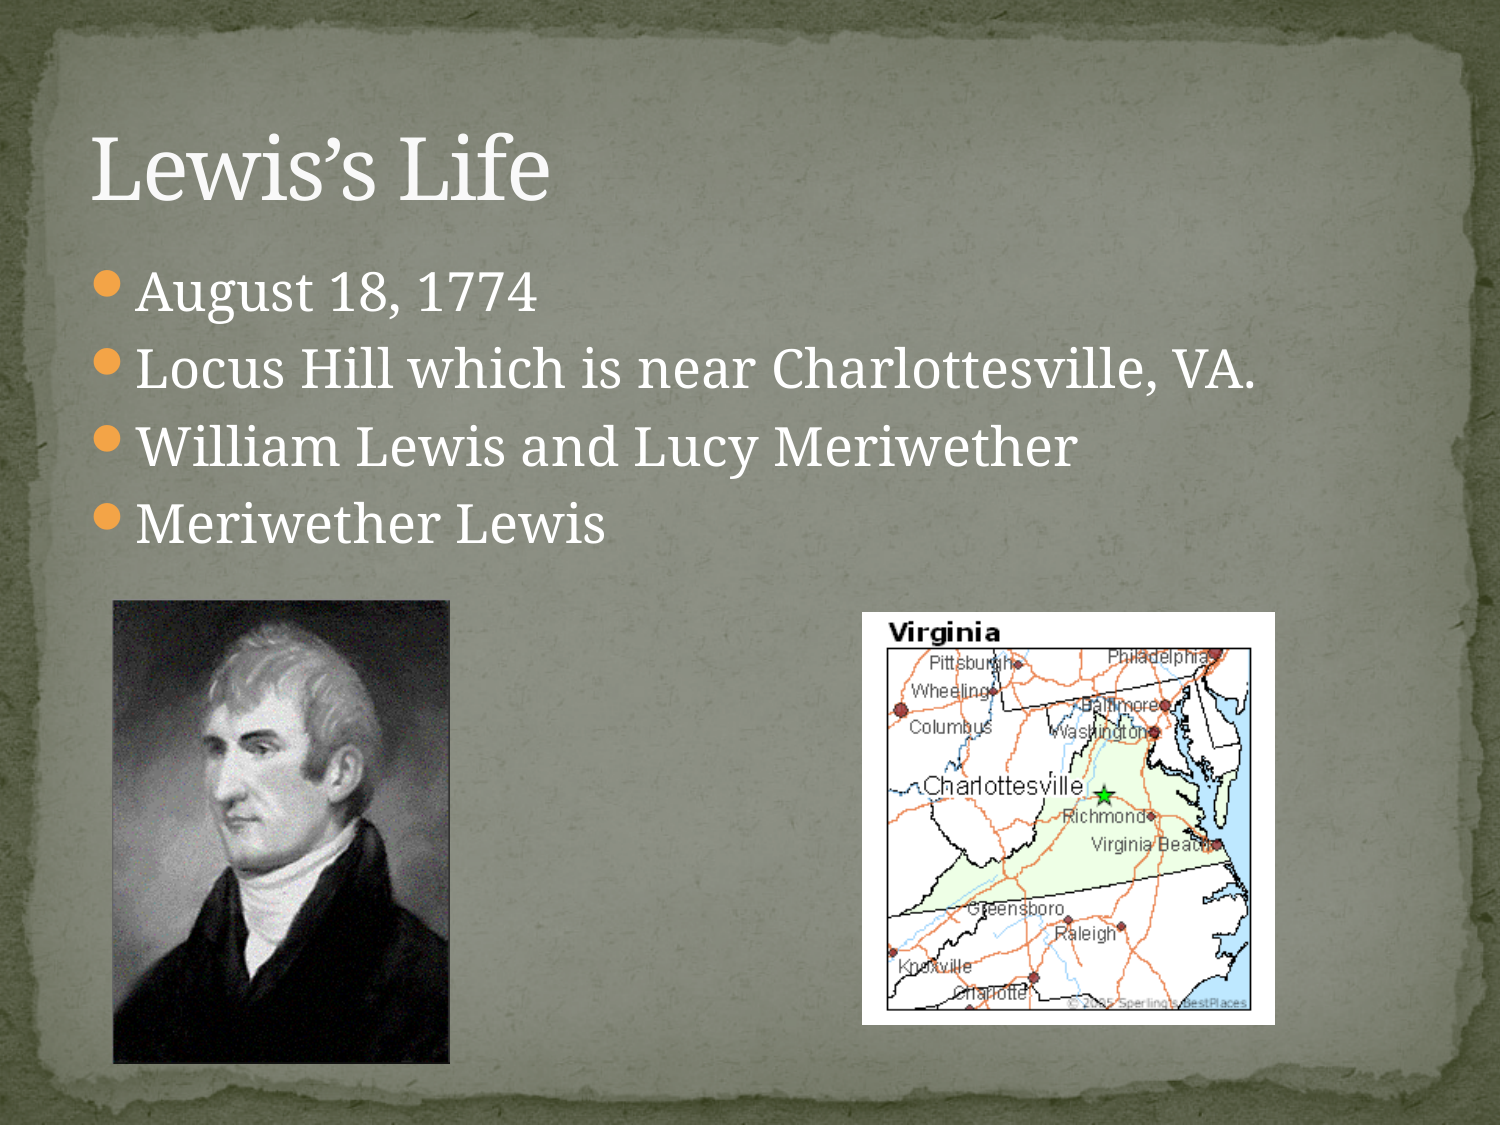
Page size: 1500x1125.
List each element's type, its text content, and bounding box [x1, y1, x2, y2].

picture [862, 612, 1275, 1025]
list August 18, 1774 Locus Hill which is near Charlottesville, VA. William Lewis and Lucy Meriwether Meriwether Lewis [75, 249, 1425, 1000]
picture [112, 599, 450, 1064]
title Lewis’s Life [74, 24, 1425, 225]
